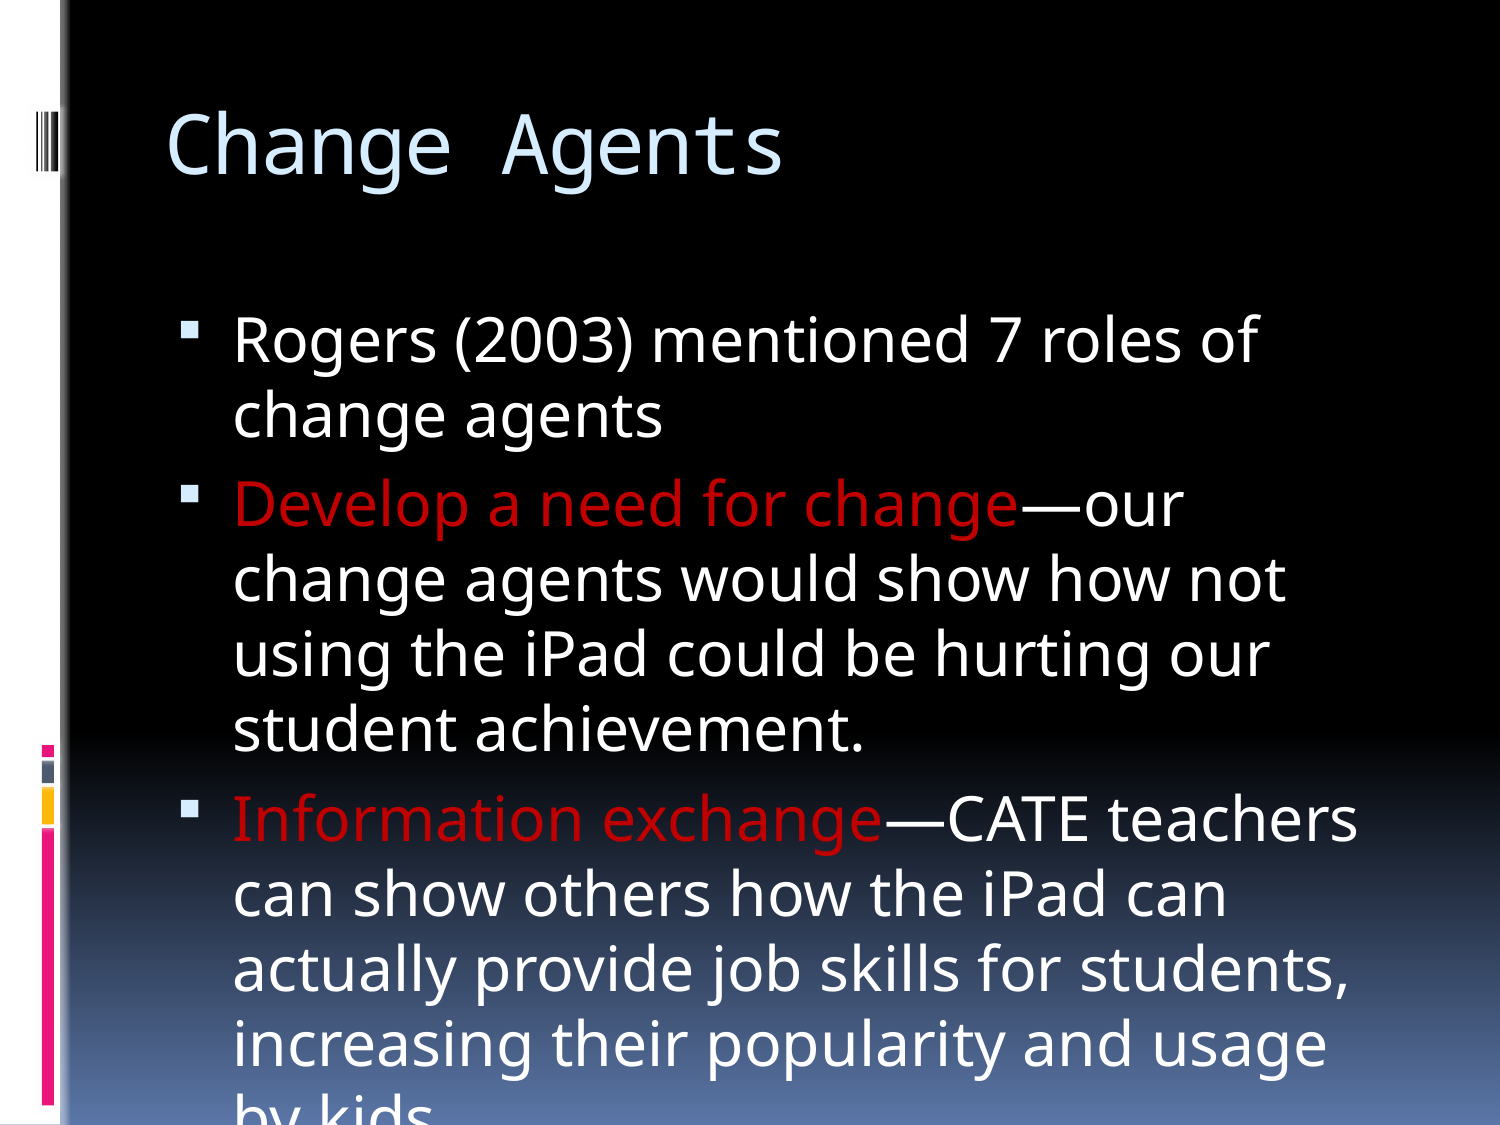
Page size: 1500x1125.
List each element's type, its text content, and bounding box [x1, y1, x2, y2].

title Change Agents [150, 83, 1425, 234]
list Rogers (2003) mentioned 7 roles of change agents Develop a need for change—our change agents would show how not using the iPad could be hurting our student achievement. Information exchange—CATE teachers can show others how the iPad can actually provide job skills for students, increasing their popularity and usage by kids. [150, 292, 1425, 1043]
